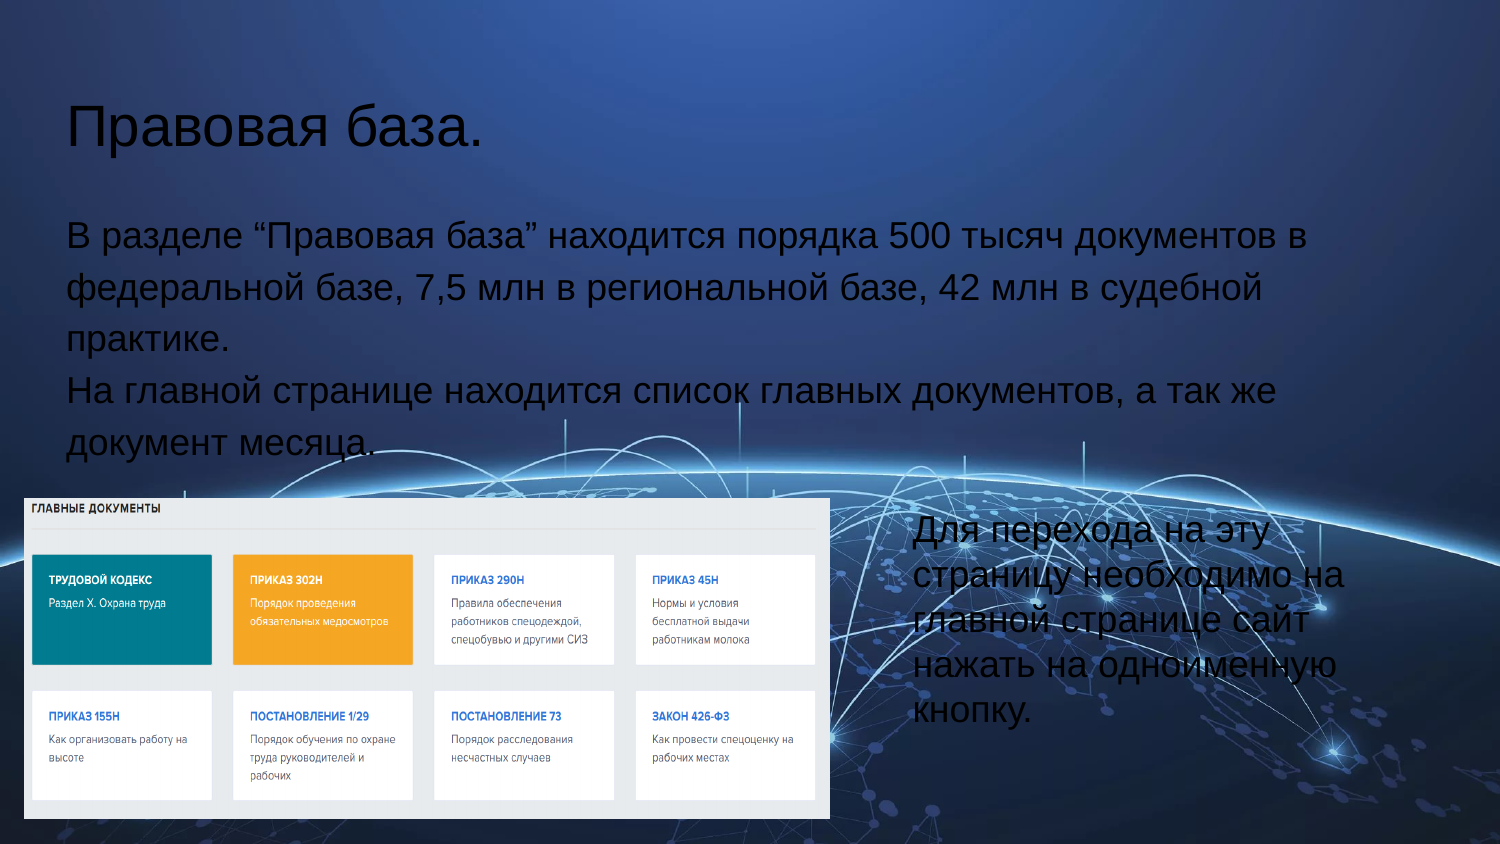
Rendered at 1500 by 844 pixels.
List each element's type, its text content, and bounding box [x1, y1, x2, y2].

list В разделе “Правовая база” находится порядка 500 тысяч документов в федеральной базе, 7,5 млн в региональной базе, 42 млн в судебной практике. На главной странице находится список главных документов, а так же документ месяца. [51, 189, 1449, 474]
text_box Для перехода на эту страницу необходимо на главной странице сайт нажать на одноименную кнопку. [897, 489, 1386, 775]
title Правовая база. [51, 72, 1449, 167]
picture [0, 0, 1500, 844]
